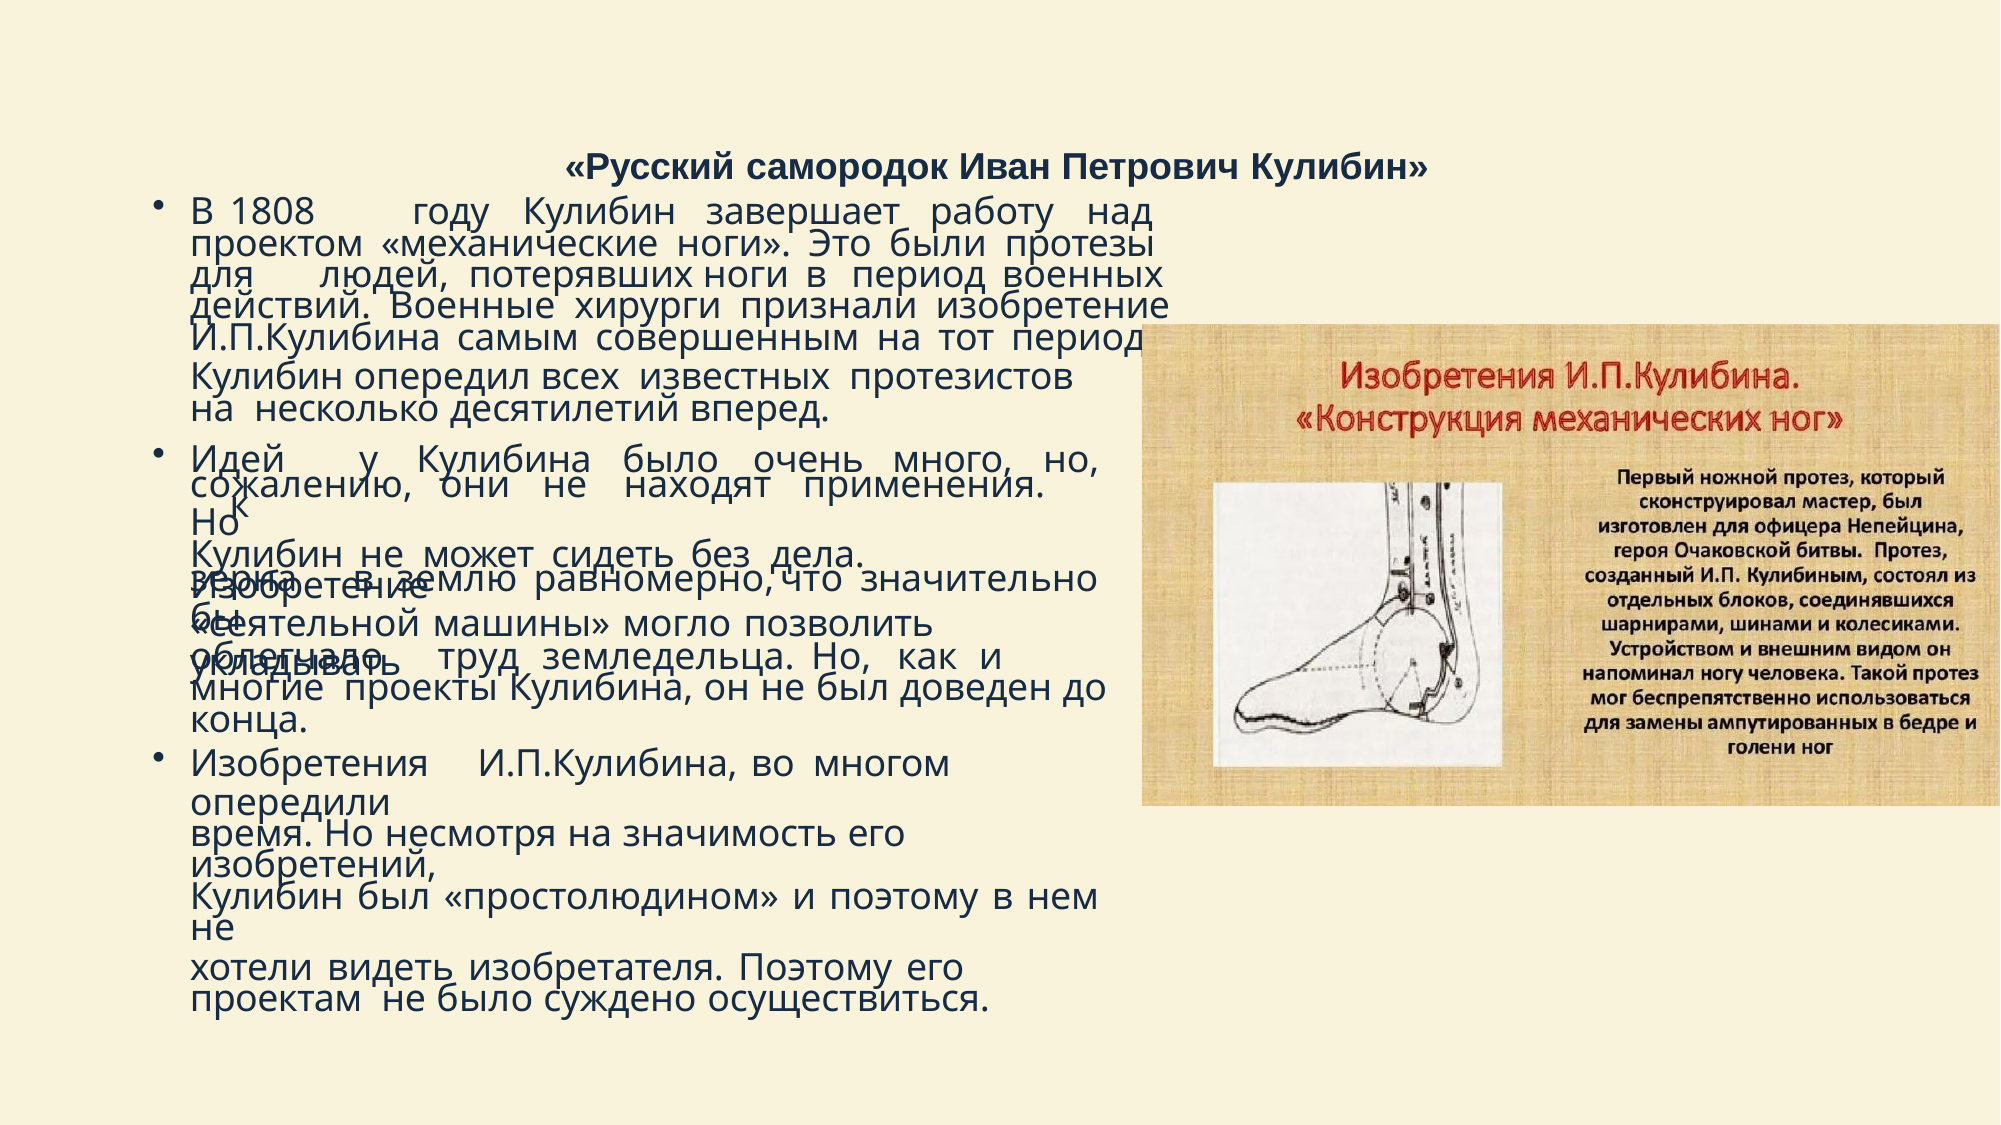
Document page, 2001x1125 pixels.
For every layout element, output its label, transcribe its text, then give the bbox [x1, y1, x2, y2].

text_box сожалению, они не находят применения. Но Кулибин не может сидеть без дела. Изобретение «сеятельной машины» могло позволить укладывать [187, 464, 1114, 559]
text_box «Русский самородок Иван Петрович Кулибин» В 1808 году Кулибин завершает работу над проектом «механические ноги». Это были протезы для людей, потерявших ноги в период военных действий. Военные хирурги признали изобретение И.П.Кулибина самым совершенным на тот период. Кулибин опередил всех известных протезистов на несколько десятилетий вперед. Идей у Кулибина было очень много, но, к [150, 132, 1437, 525]
picture [1141, 324, 2000, 806]
text_box зерна в землю равномерно, что значительно бы облегчало труд земледельца. Но, как и многие проекты Кулибина, он не был доведен до конца. Изобретения И.П.Кулибина, во многом опередили время. Но несмотря на значимость его изобретений, Кулибин был «простолюдином» и поэтому в нем не хотели видеть изобретателя. Поэтому его проектам не было суждено осуществиться. [150, 559, 1114, 1018]
